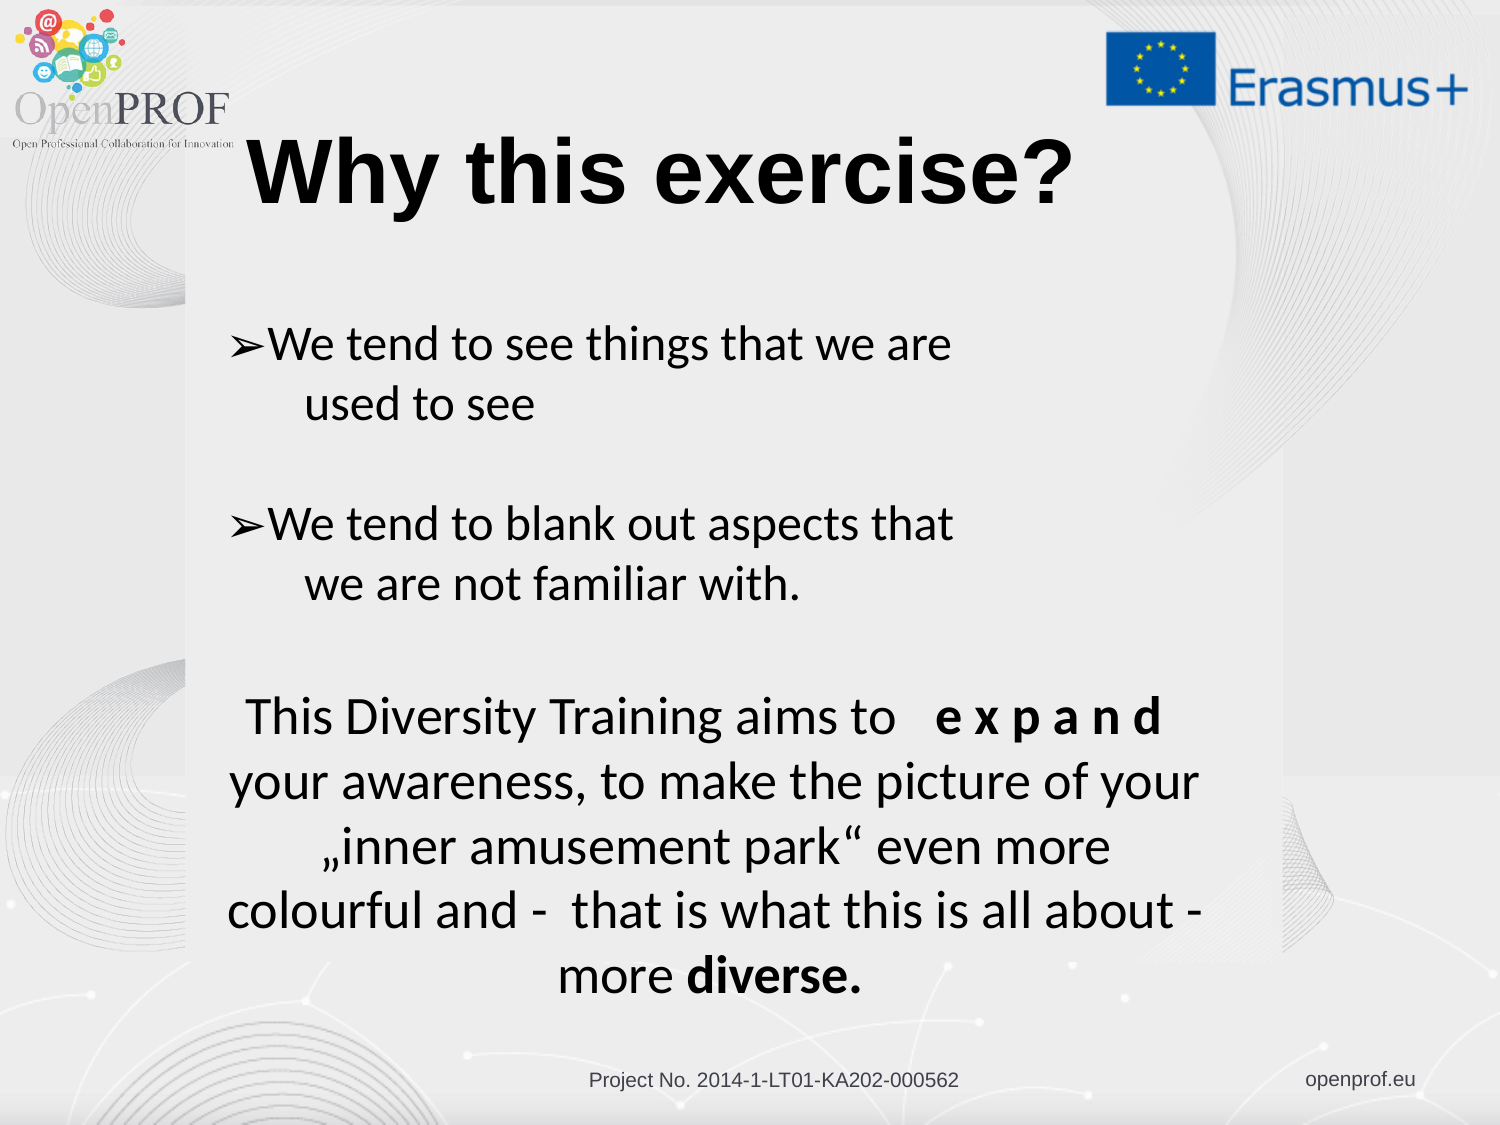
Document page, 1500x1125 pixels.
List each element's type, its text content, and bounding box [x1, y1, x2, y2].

text_box We tend to see things that we are used to see We tend to blank out aspects that we are not familiar with. This Diversity Training aims to e x p a n d your awareness, to make the picture of your „inner amusement park“ even more colourful and - that is what this is all about - more diverse. [210, 302, 1222, 924]
title Why this exercise? [127, 73, 1222, 262]
picture [0, 0, 1500, 1125]
